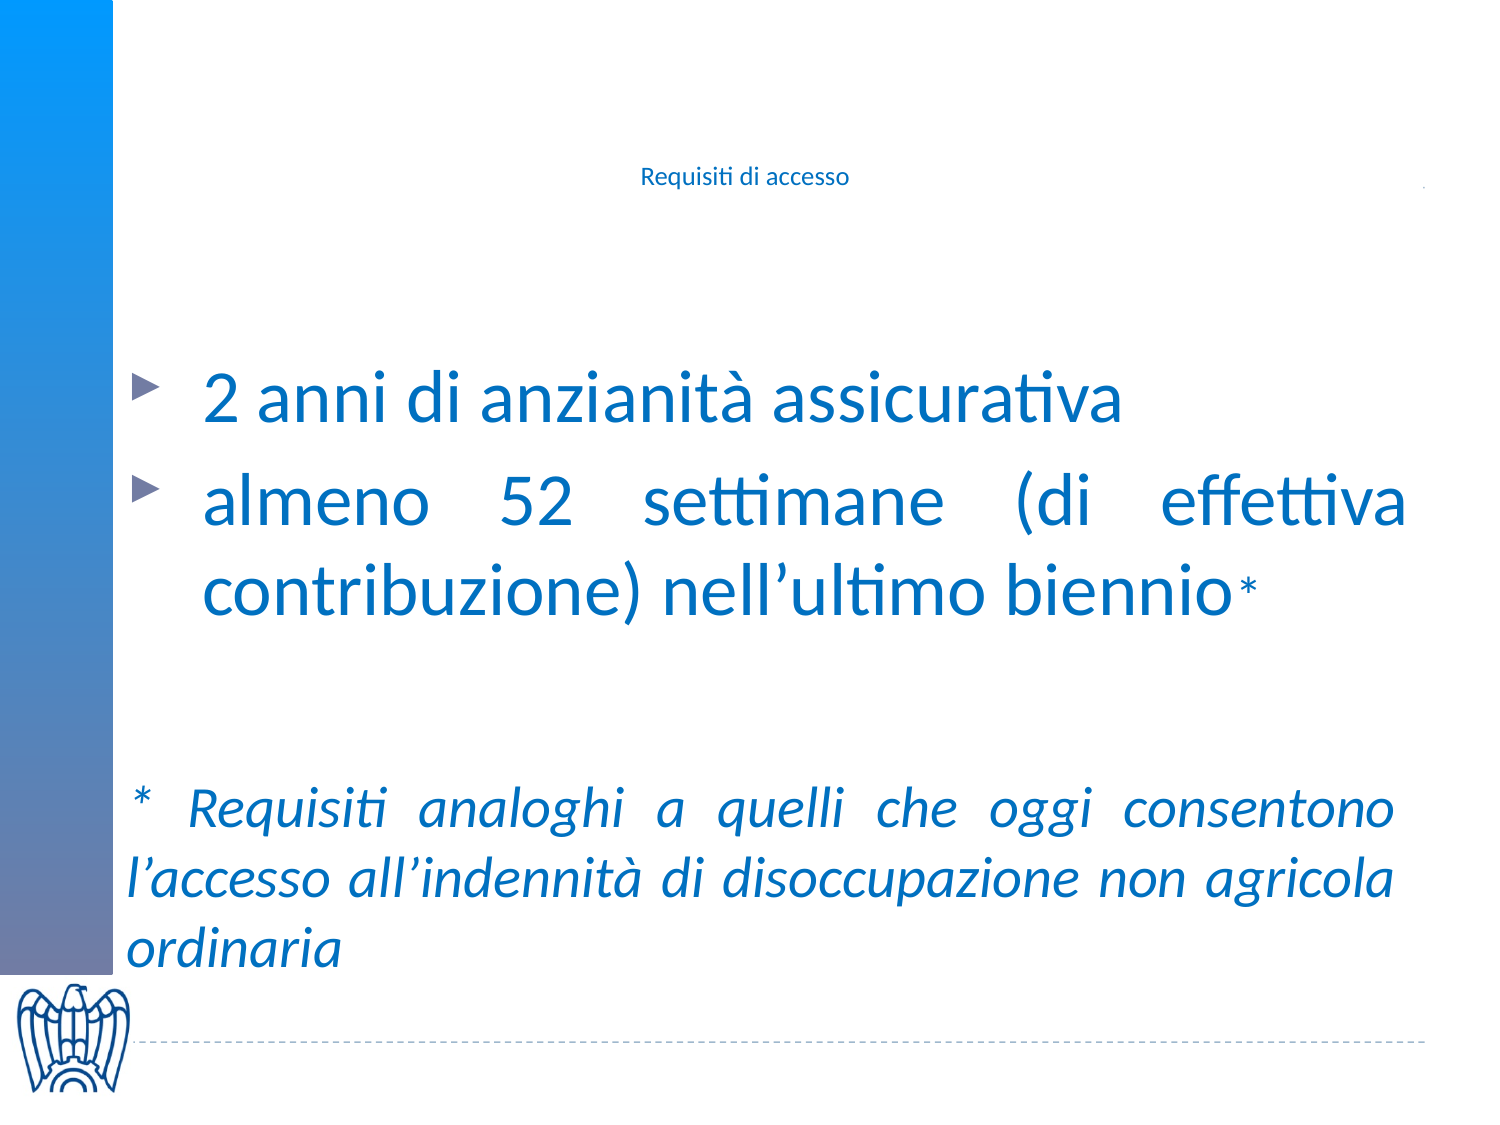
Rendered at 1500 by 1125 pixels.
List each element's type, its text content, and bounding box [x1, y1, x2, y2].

title Requisiti di accesso [113, 151, 1424, 232]
text_box [0, 0, 113, 974]
picture [0, 974, 134, 1113]
list 2 anni di anzianità assicurativa almeno 52 settimane (di effettiva contribuzione) nell’ultimo biennio* [113, 262, 1425, 1005]
text_box * Requisiti analoghi a quelli che oggi consentono l’accesso all’indennità di disoccupazione non agricola ordinaria [113, 761, 1412, 987]
